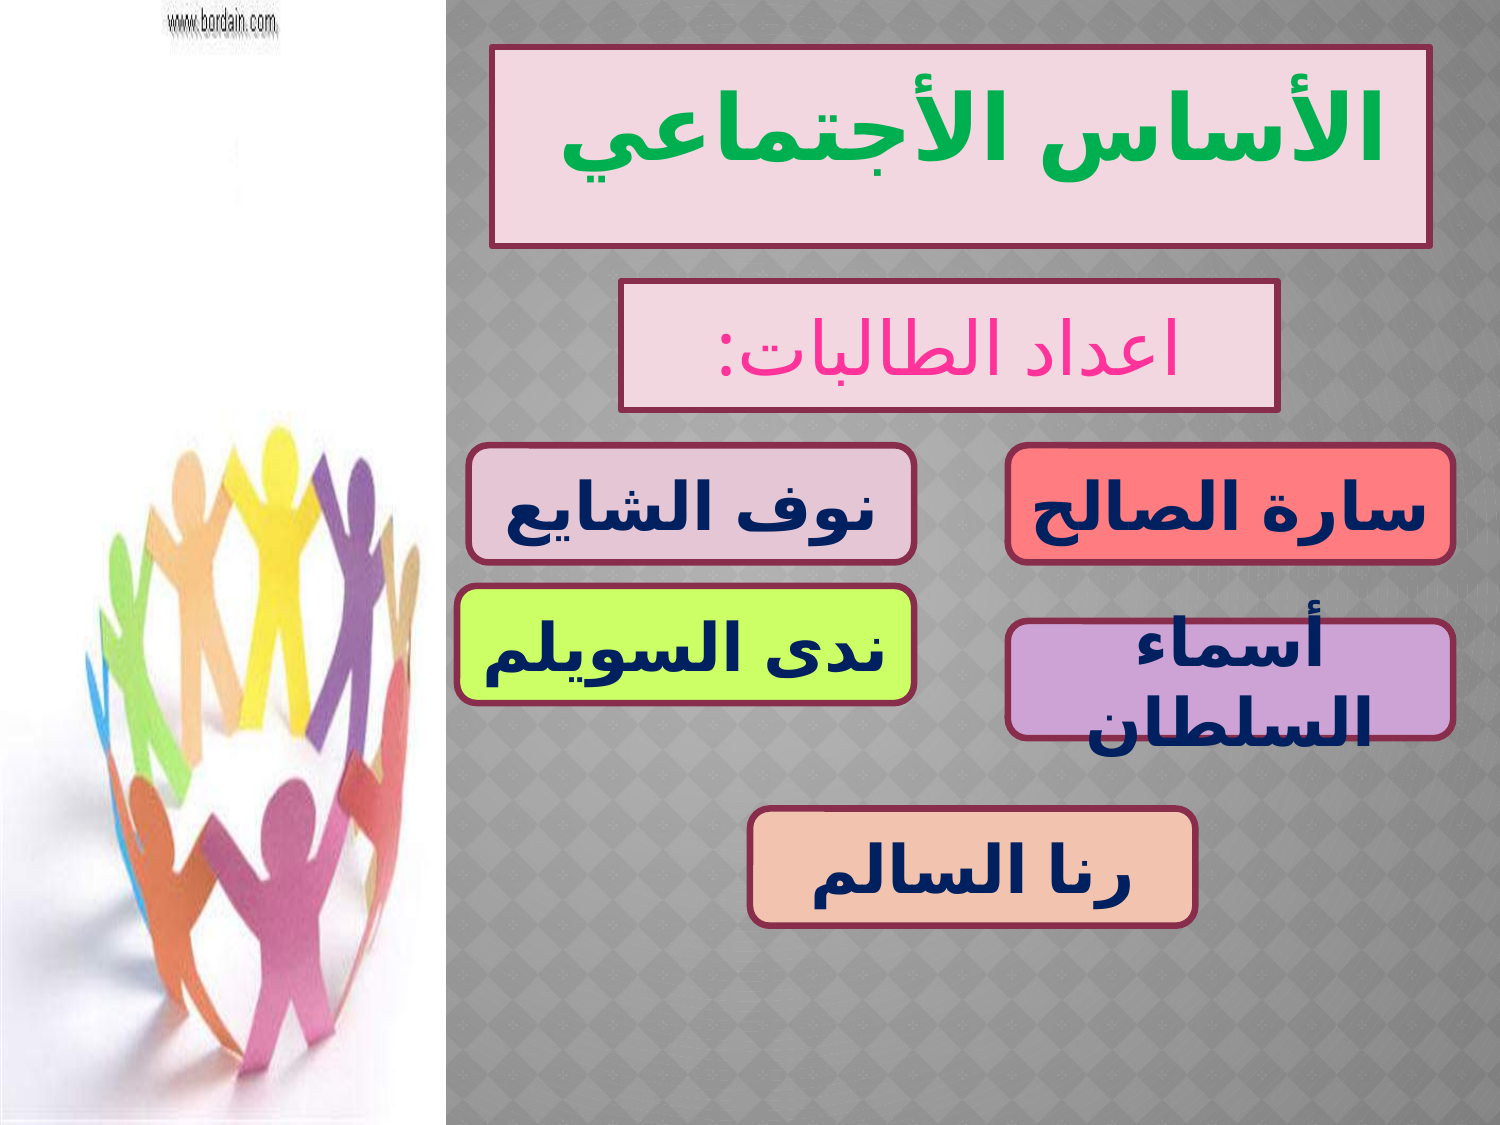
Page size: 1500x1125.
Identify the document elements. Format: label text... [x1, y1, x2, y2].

text_box اعداد الطالبات: [618, 278, 1281, 413]
text_box ندى السويلم [453, 582, 918, 707]
text_box نوف الشايع [465, 441, 918, 566]
text_box الأساس الأجتماعي [489, 44, 1433, 249]
text_box سارة الصالح [1004, 441, 1457, 566]
picture [0, 0, 446, 1125]
text_box أسماء السلطان [1004, 617, 1457, 742]
text_box رنا السالم [746, 805, 1199, 929]
